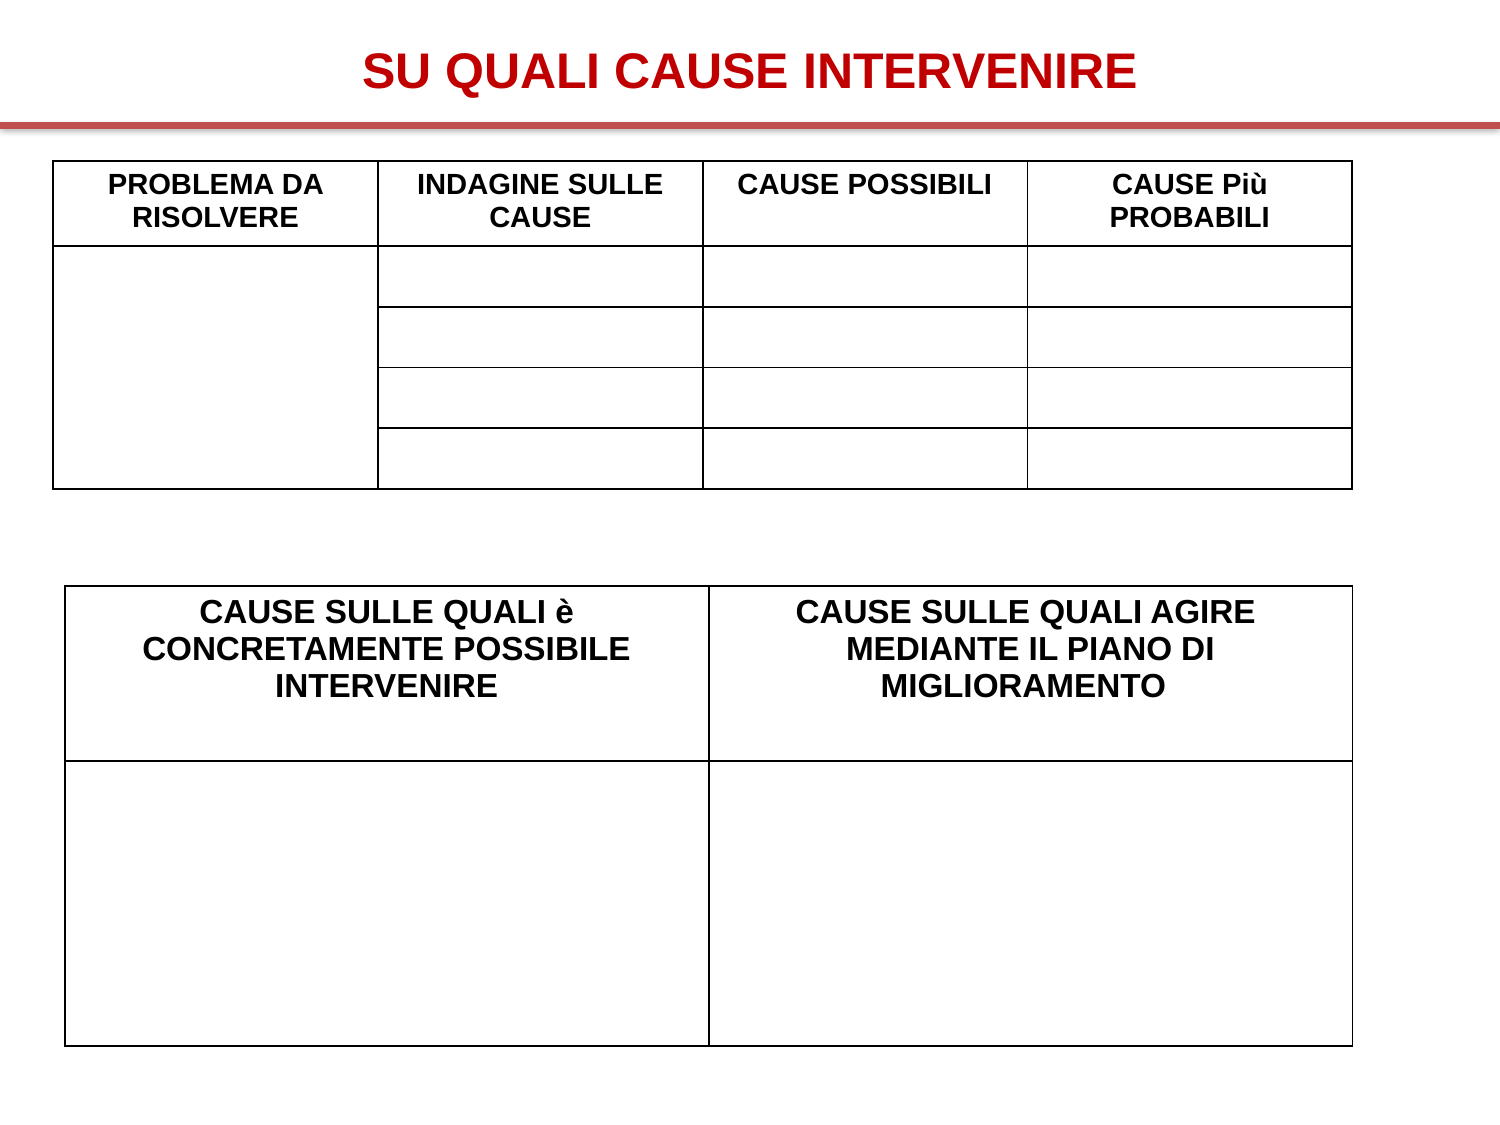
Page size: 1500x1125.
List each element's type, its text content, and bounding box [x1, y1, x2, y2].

table_cell [704, 368, 1027, 427]
text_box SU QUALI CAUSE INTERVENIRE [29, 30, 1471, 106]
table_cell [54, 247, 377, 488]
table_cell [66, 762, 708, 1045]
table_cell [704, 308, 1027, 367]
table_cell [1028, 429, 1351, 488]
table_cell [379, 247, 702, 306]
table_cell [379, 429, 702, 488]
table_cell [1028, 308, 1351, 367]
table_header CAUSE Più PROBABILI [1028, 162, 1351, 245]
table_header CAUSE POSSIBILI [704, 162, 1027, 245]
table_cell [704, 429, 1027, 488]
table_header PROBLEMA DA RISOLVERE [54, 162, 377, 245]
table_cell [1028, 247, 1351, 306]
table_cell [379, 308, 702, 367]
table_header CAUSE SULLE QUALI AGIRE MEDIANTE IL PIANO DI MIGLIORAMENTO [710, 587, 1352, 760]
table_cell [704, 247, 1027, 306]
table_cell [1028, 368, 1351, 427]
table_cell [379, 368, 702, 427]
table_header INDAGINE SULLE CAUSE [379, 162, 702, 245]
table_header CAUSE SULLE QUALI è CONCRETAMENTE POSSIBILE INTERVENIRE [66, 587, 708, 760]
table_cell [710, 762, 1352, 1045]
